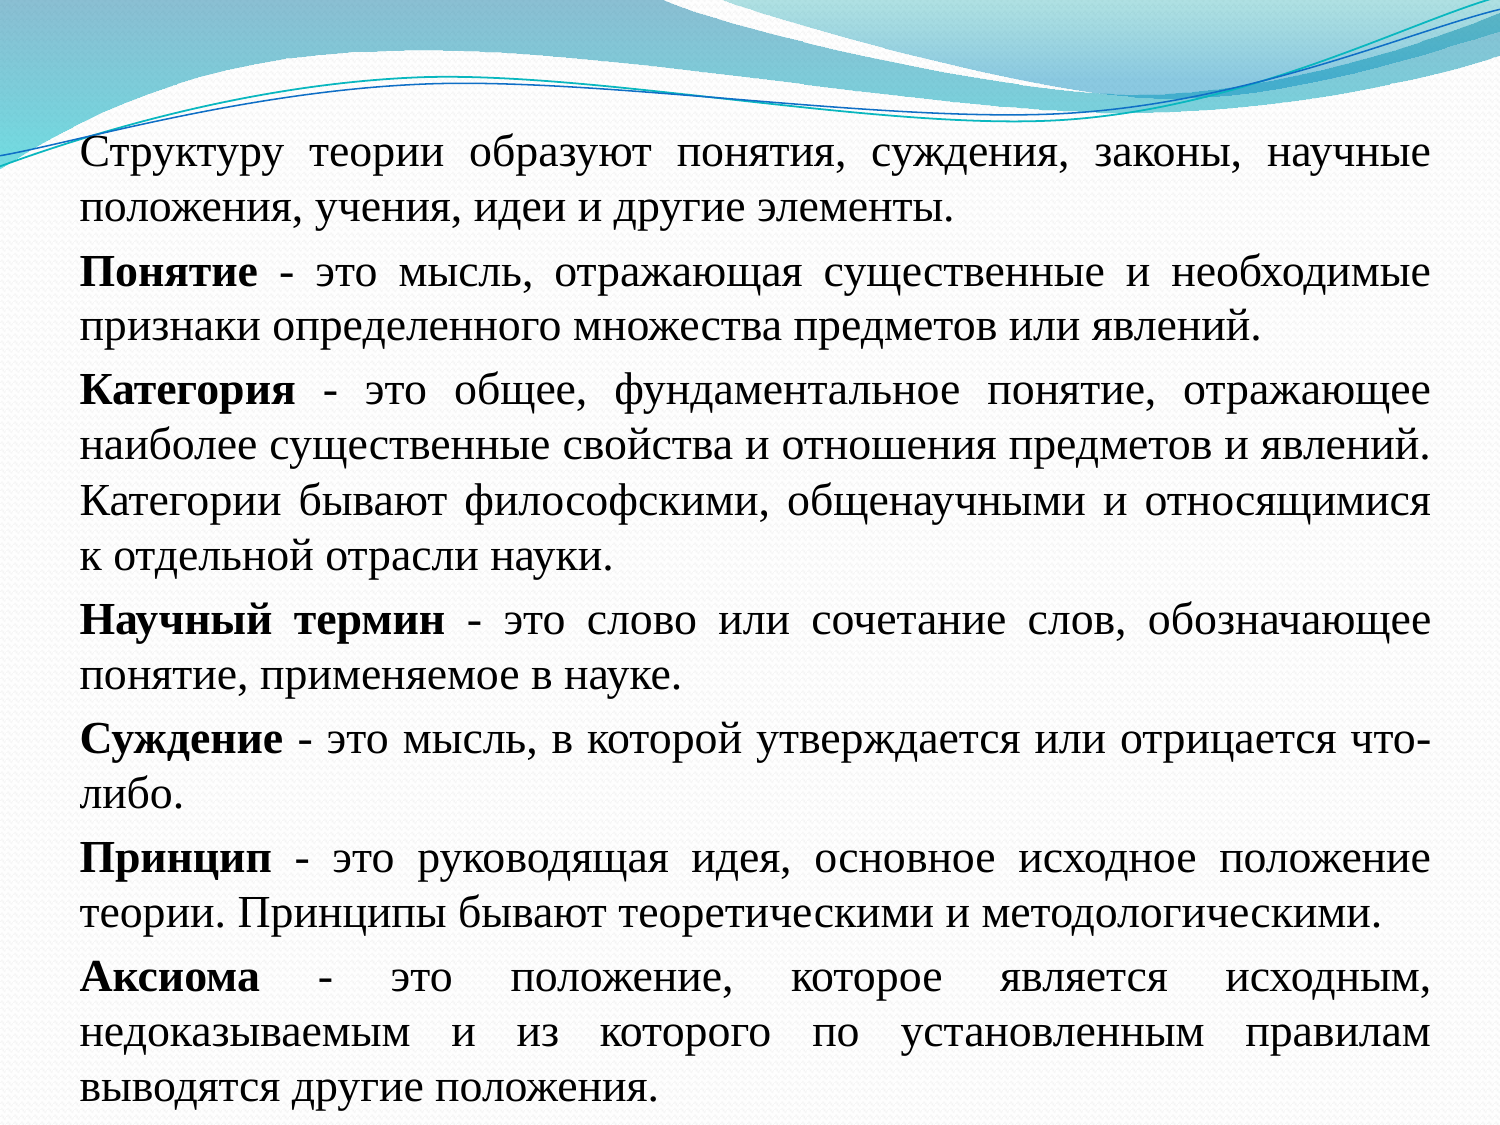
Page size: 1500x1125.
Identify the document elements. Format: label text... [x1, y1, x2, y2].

list Структуру теории образуют понятия, суждения, законы, научные положения, учения, идеи и другие элементы. Понятие - это мысль, отражающая существенные и необходимые признаки определенного множества предметов или явлений. Категория - это общее, фундаментальное понятие, отражающее наиболее существенные свойства и отношения предметов и явлений. Категории бывают философскими, общенаучными и относящимися к отдельной отрасли науки. Научный термин - это слово или сочетание слов, обозначающее понятие, применяемое в науке. Суждение - это мысль, в которой утверждается или отрицается что-либо. Принцип - это руководящая идея, основное исходное положение теории. Принципы бывают теоретическими и методологическими. Аксиома - это положение, которое является исходным, недоказываемым и из которого по установленным правилам выводятся другие положения. [64, 113, 1447, 1071]
